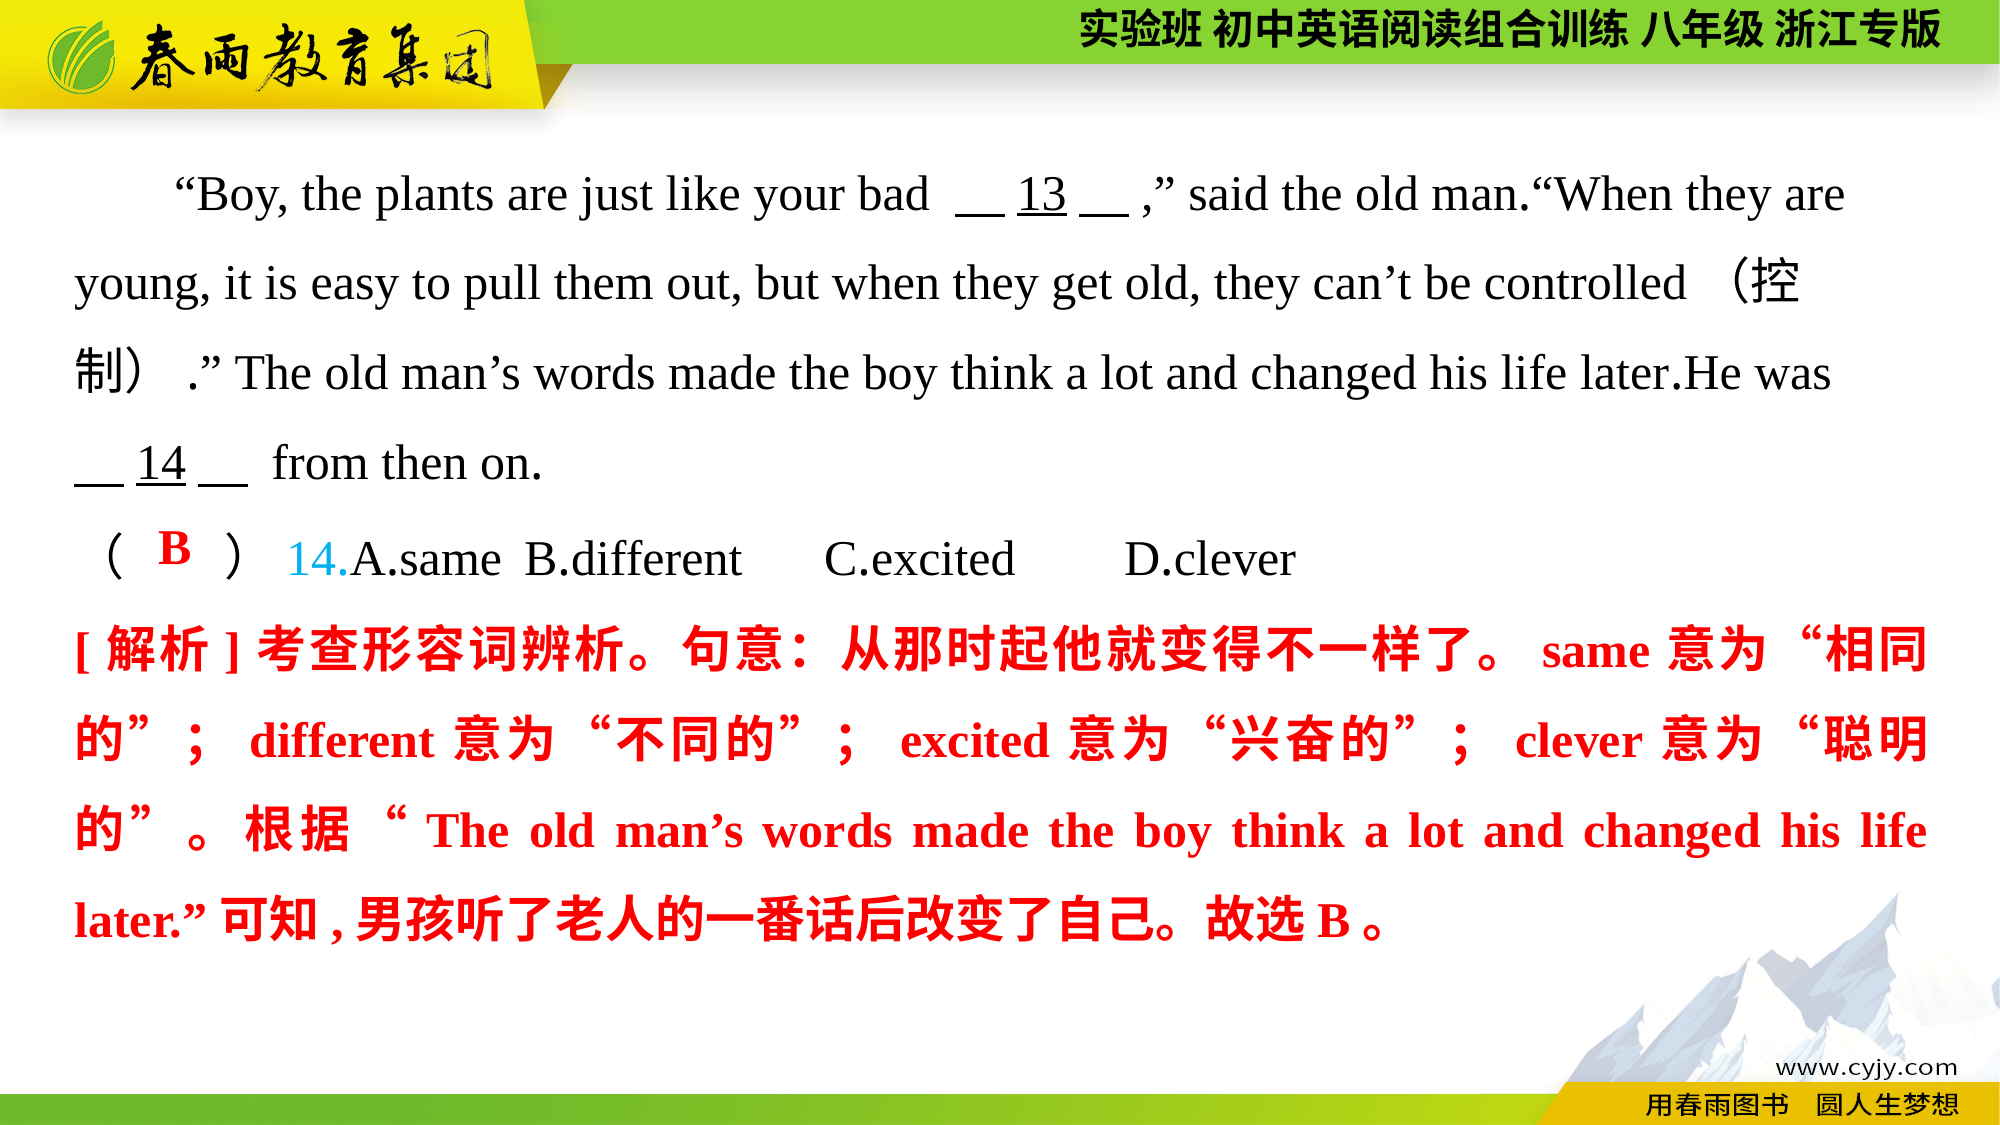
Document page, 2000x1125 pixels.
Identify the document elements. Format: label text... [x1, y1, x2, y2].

list “Boy, the plants are just like your bad 13 ,” said the old man.“When they are young, it is easy to pull them out, but when they get old, they can’t be controlled（控制）.” The old man’s words made the boy think a lot and changed his life later.He was 14 from then on. [59, 122, 1944, 490]
picture [0, 0, 2000, 1125]
text_box [解析]考查形容词辨析。句意：从那时起他就变得不一样了。same意为“相同的”；different意为“不同的”；excited意为“兴奋的”；clever意为“聪明的”。根据“The old man’s words made the boy think a lot and changed his life later.”可知,男孩听了老人的一番话后改变了自己。故选B。 [59, 593, 1944, 956]
text_box （ ）14.A.same B.different C.excited D.clever [59, 490, 1944, 593]
text_box B [143, 507, 207, 583]
